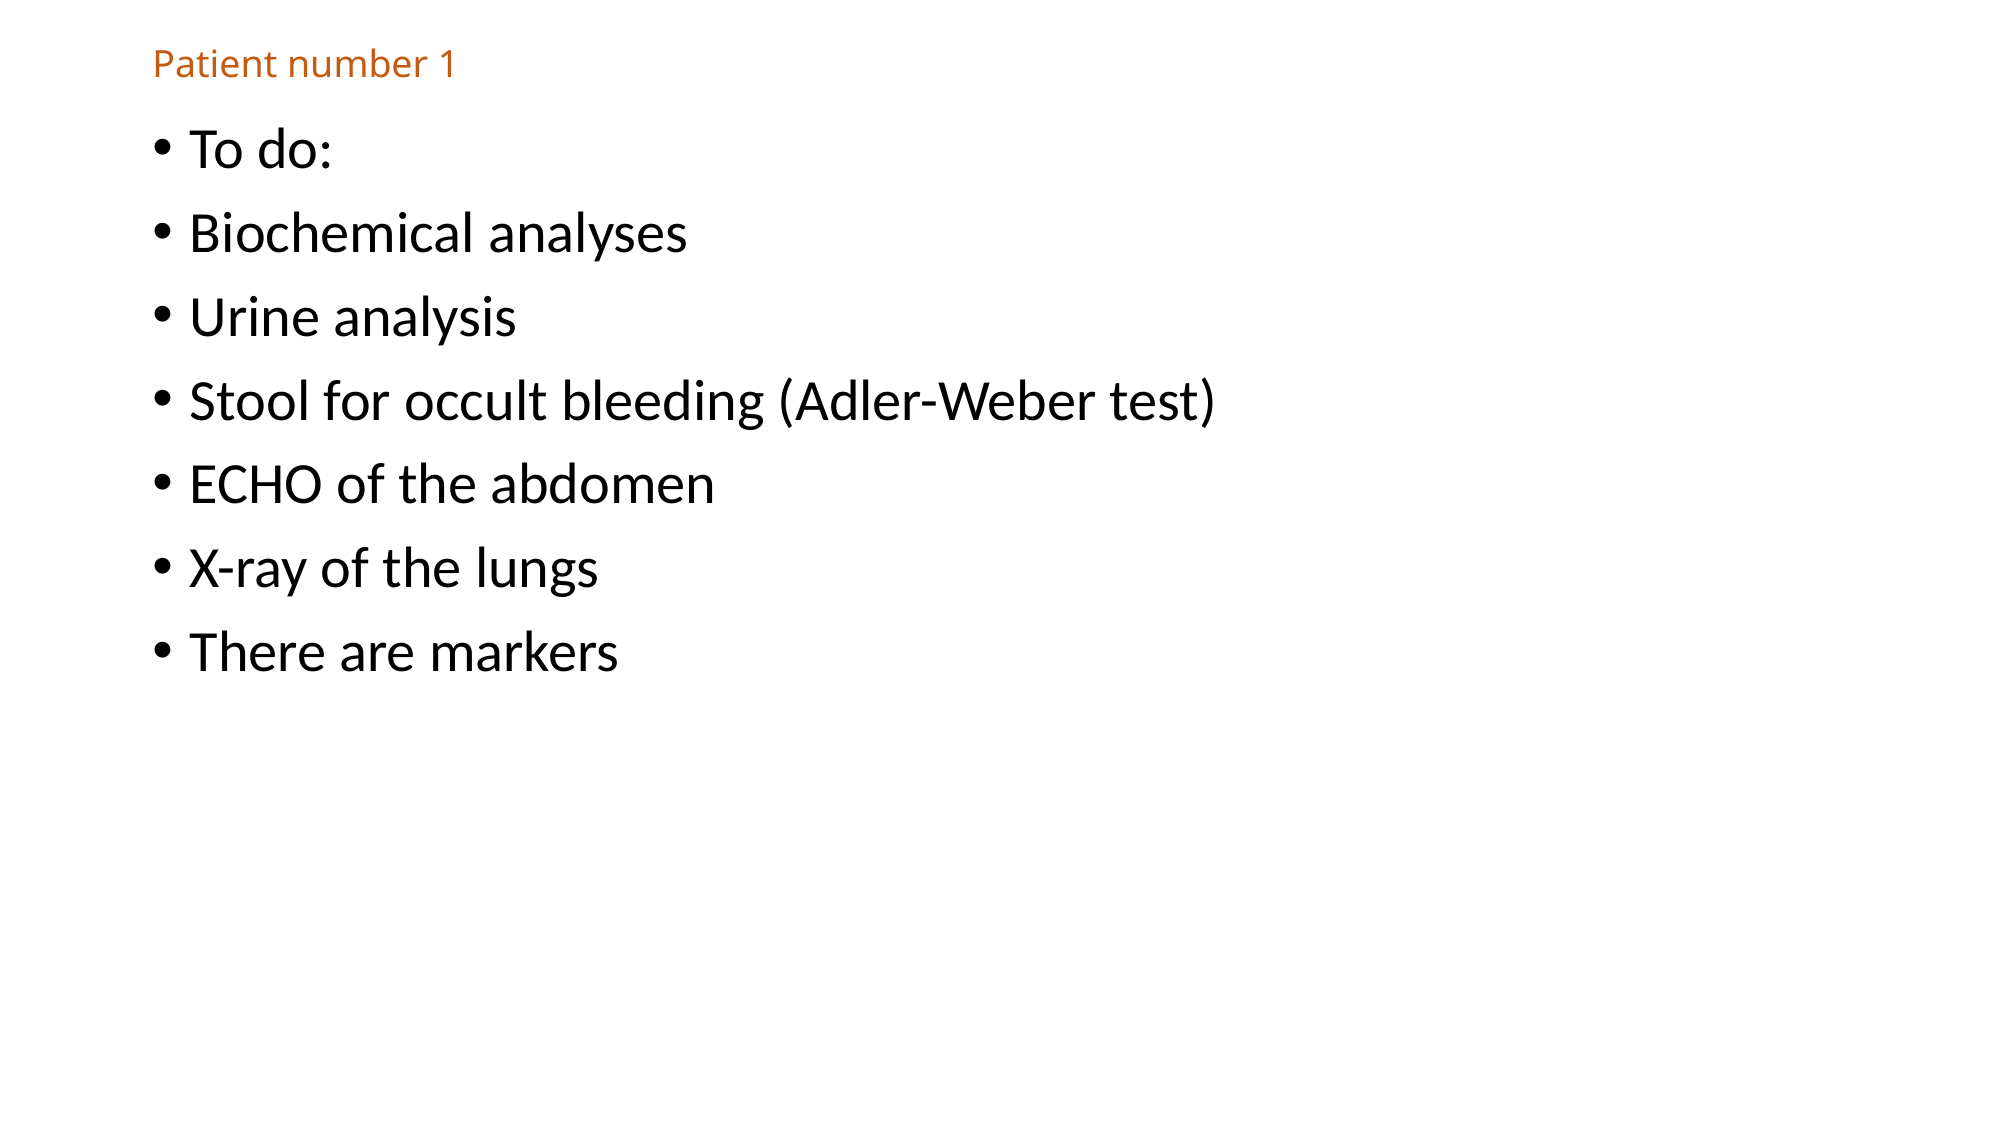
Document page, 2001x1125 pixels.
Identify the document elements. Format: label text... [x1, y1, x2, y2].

list To do: Biochemical analyses Urine analysis Stool for occult bleeding (Adler-Weber test) ECHO of the abdomen X-ray of the lungs There are markers [137, 110, 1863, 1014]
title Patient number 1 [137, 59, 1863, 72]
